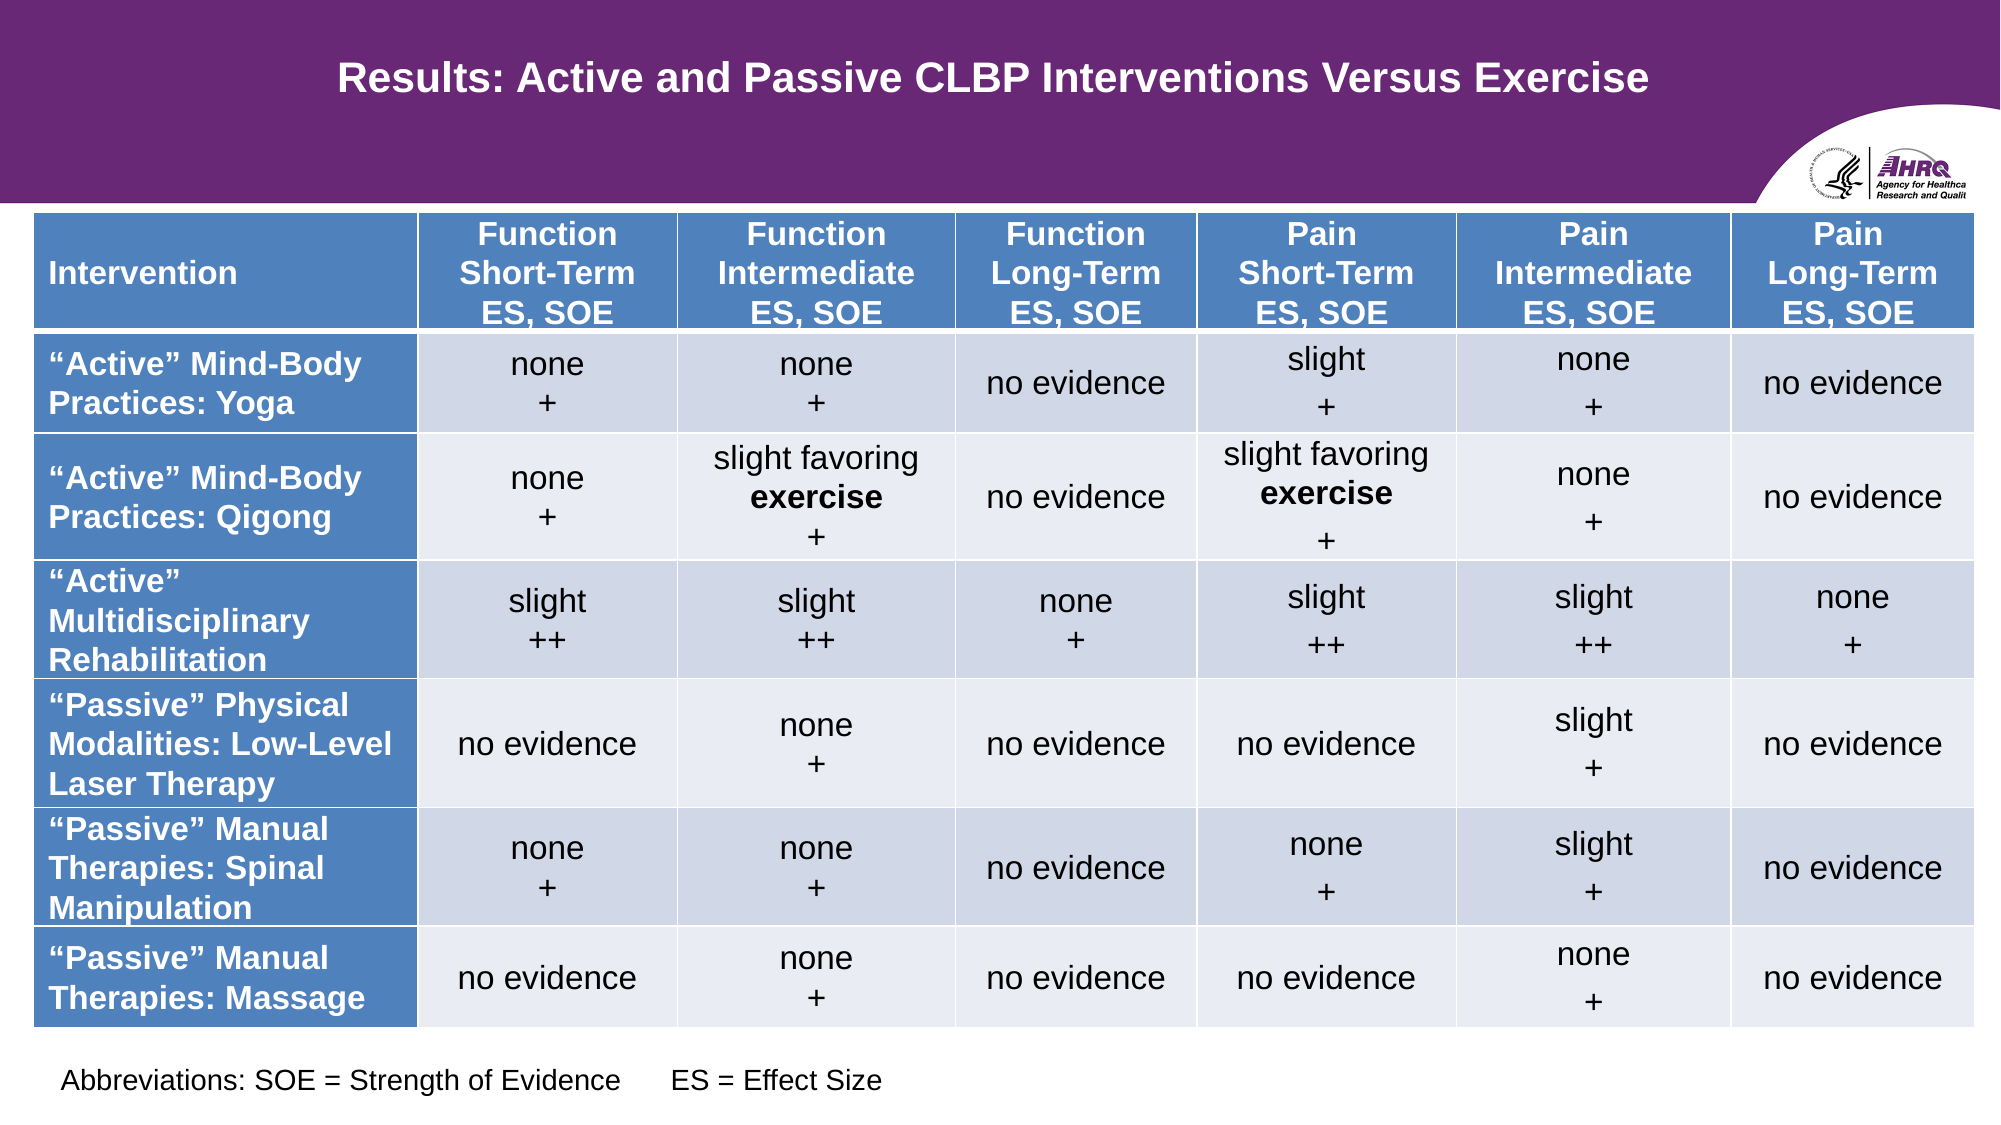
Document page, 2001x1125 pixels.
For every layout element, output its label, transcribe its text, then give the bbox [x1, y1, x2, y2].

table_header Intervention [34, 213, 417, 328]
table_cell slight ++ [419, 561, 677, 678]
table_cell no evidence [1198, 679, 1456, 807]
table_header Pain Long-Term ES, SOE [1732, 213, 1974, 328]
table_cell no evidence [956, 334, 1196, 432]
table_cell no evidence [1732, 927, 1974, 1027]
table_cell no evidence [956, 434, 1196, 559]
table_cell none + [678, 927, 955, 1027]
table_cell no evidence [419, 679, 677, 807]
table_cell no evidence [419, 927, 677, 1027]
table_cell none + [419, 434, 677, 559]
table_cell no evidence [1732, 434, 1974, 559]
table_cell no evidence [956, 927, 1196, 1027]
table_cell none + [678, 679, 955, 807]
table_cell none + [678, 334, 955, 432]
table_cell slight ++ [678, 561, 955, 678]
table_header Pain Short-Term ES, SOE [1198, 213, 1456, 328]
text_box Abbreviations: SOE = Strength of Evidence ES = Effect Size [45, 1053, 1921, 1104]
table_cell none + [678, 808, 955, 925]
table_cell no evidence [1732, 808, 1974, 925]
table_cell slight + [1457, 679, 1730, 807]
table_header Function Short-Term ES, SOE [419, 213, 677, 328]
table_cell slight ++ [1198, 561, 1456, 678]
table_cell none + [1732, 561, 1974, 678]
table_cell none + [419, 808, 677, 925]
table_cell “Passive” Manual Therapies: Spinal Manipulation [34, 808, 417, 925]
table_cell no evidence [1198, 927, 1456, 1027]
table_cell no evidence [956, 679, 1196, 807]
table_cell slight + [1198, 334, 1456, 432]
table_cell none + [419, 334, 677, 432]
table_cell none + [956, 561, 1196, 678]
table_cell slight ++ [1457, 561, 1730, 678]
table_cell no evidence [956, 808, 1196, 925]
picture [0, 0, 2001, 1125]
table_header Function Intermediate ES, SOE [678, 213, 955, 328]
table_cell “Passive” Manual Therapies: Massage [34, 927, 417, 1027]
table_cell slight favoring exercise + [678, 434, 955, 559]
table_cell none + [1198, 808, 1456, 925]
table_cell slight favoring exercise + [1198, 434, 1456, 559]
title Results: Active and Passive CLBP Interventions Versus Exercise [83, 41, 1917, 109]
table_cell “Active” Mind-Body Practices: Qigong [34, 434, 417, 559]
table_cell “Passive” Physical Modalities: Low-Level Laser Therapy [34, 679, 417, 807]
table_cell no evidence [1732, 334, 1974, 432]
table_cell none + [1457, 927, 1730, 1027]
table_cell none + [1457, 434, 1730, 559]
table_header Function Long-Term ES, SOE [956, 213, 1196, 328]
table_cell none + [1457, 334, 1730, 432]
table_header Pain Intermediate ES, SOE [1457, 213, 1730, 328]
table_cell “Active” Mind-Body Practices: Yoga [34, 334, 417, 432]
table_cell slight + [1457, 808, 1730, 925]
table_cell no evidence [1732, 679, 1974, 807]
table_cell “Active” Multidisciplinary Rehabilitation [34, 561, 417, 678]
